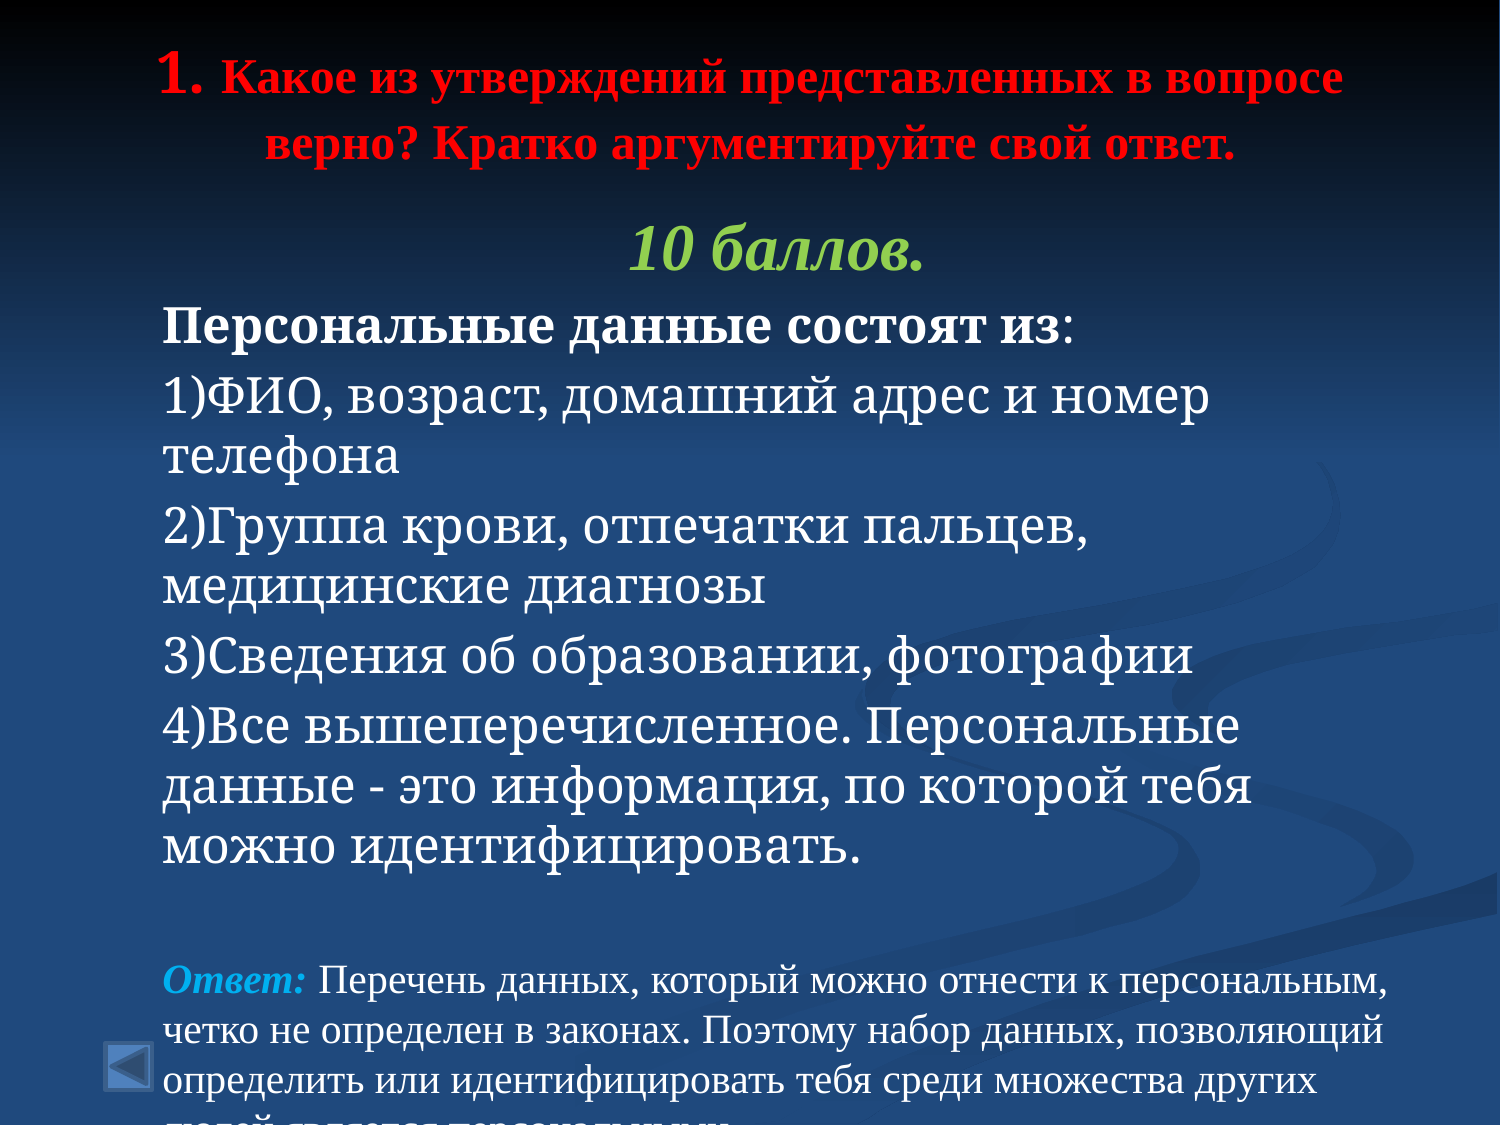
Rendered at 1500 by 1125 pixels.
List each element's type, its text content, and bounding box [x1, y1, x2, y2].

text_box 10 баллов. Персональные данные состоят из: 1)ФИО, возраст, домашний адрес и номер телефона 2)Группа крови, отпечатки пальцев, медицинские диагнозы 3)Сведения об образовании, фотографии 4)Все вышеперечисленное. Персональные данные - это информация, по которой тебя можно идентифицировать. Ответ: Перечень данных, который можно отнести к персональным, четко не определен в законах. Поэтому набор данных, позволяющий определить или идентифицировать тебя среди множества других людей является персональными [147, 196, 1425, 1125]
title 1. Какое из утверждений представленных в вопросе верно? Кратко аргументируйте свой ответ. [74, 44, 1426, 233]
text_box [103, 1041, 154, 1092]
